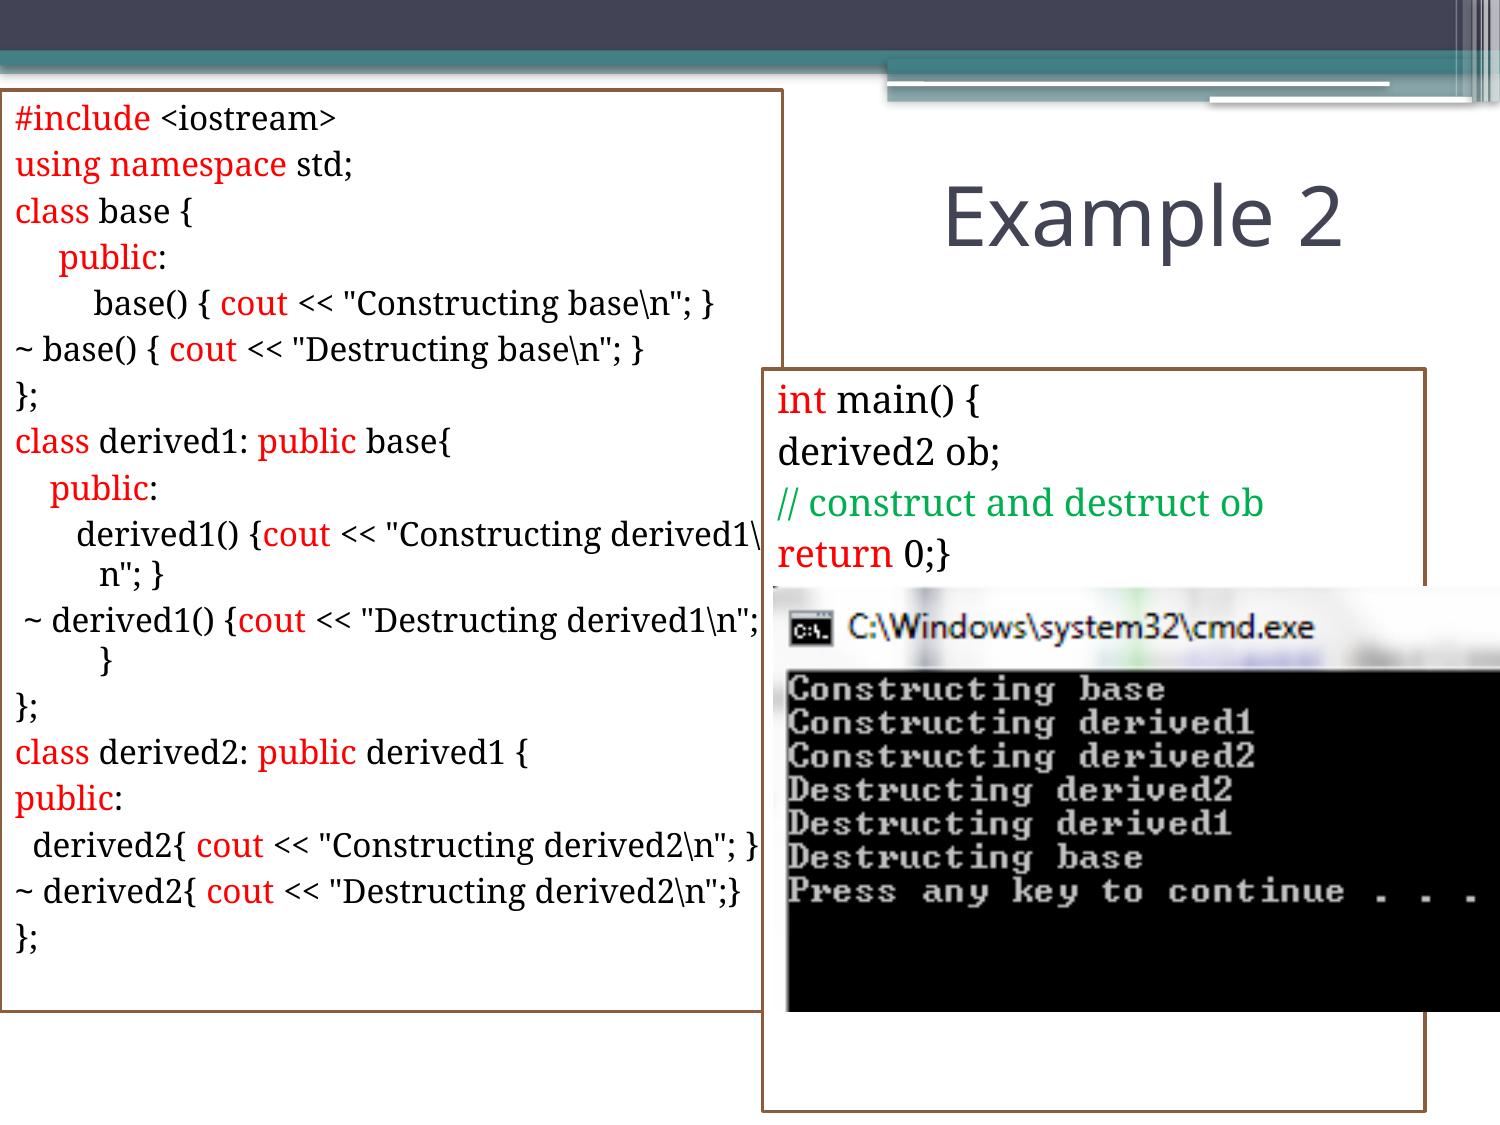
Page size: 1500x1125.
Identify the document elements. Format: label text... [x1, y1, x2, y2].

title Example 2 [927, 125, 1400, 301]
list #include <iostream> using namespace std; class base { public: base() { cout << "Constructing base\n"; } ~ base() { cout << "Destructing base\n"; } }; class derived1: public base{ public: derived1() {cout << "Constructing derived1\n"; } ~ derived1() {cout << "Destructing derived1\n"; } }; class derived2: public derived1 { public: derived2{ cout << "Constructing derived2\n"; } ~ derived2{ cout << "Destructing derived2\n";} }; [0, 88, 784, 1013]
picture [773, 585, 1500, 1012]
list int main() { derived2 ob; // construct and destruct ob return 0;} [761, 367, 1427, 1113]
